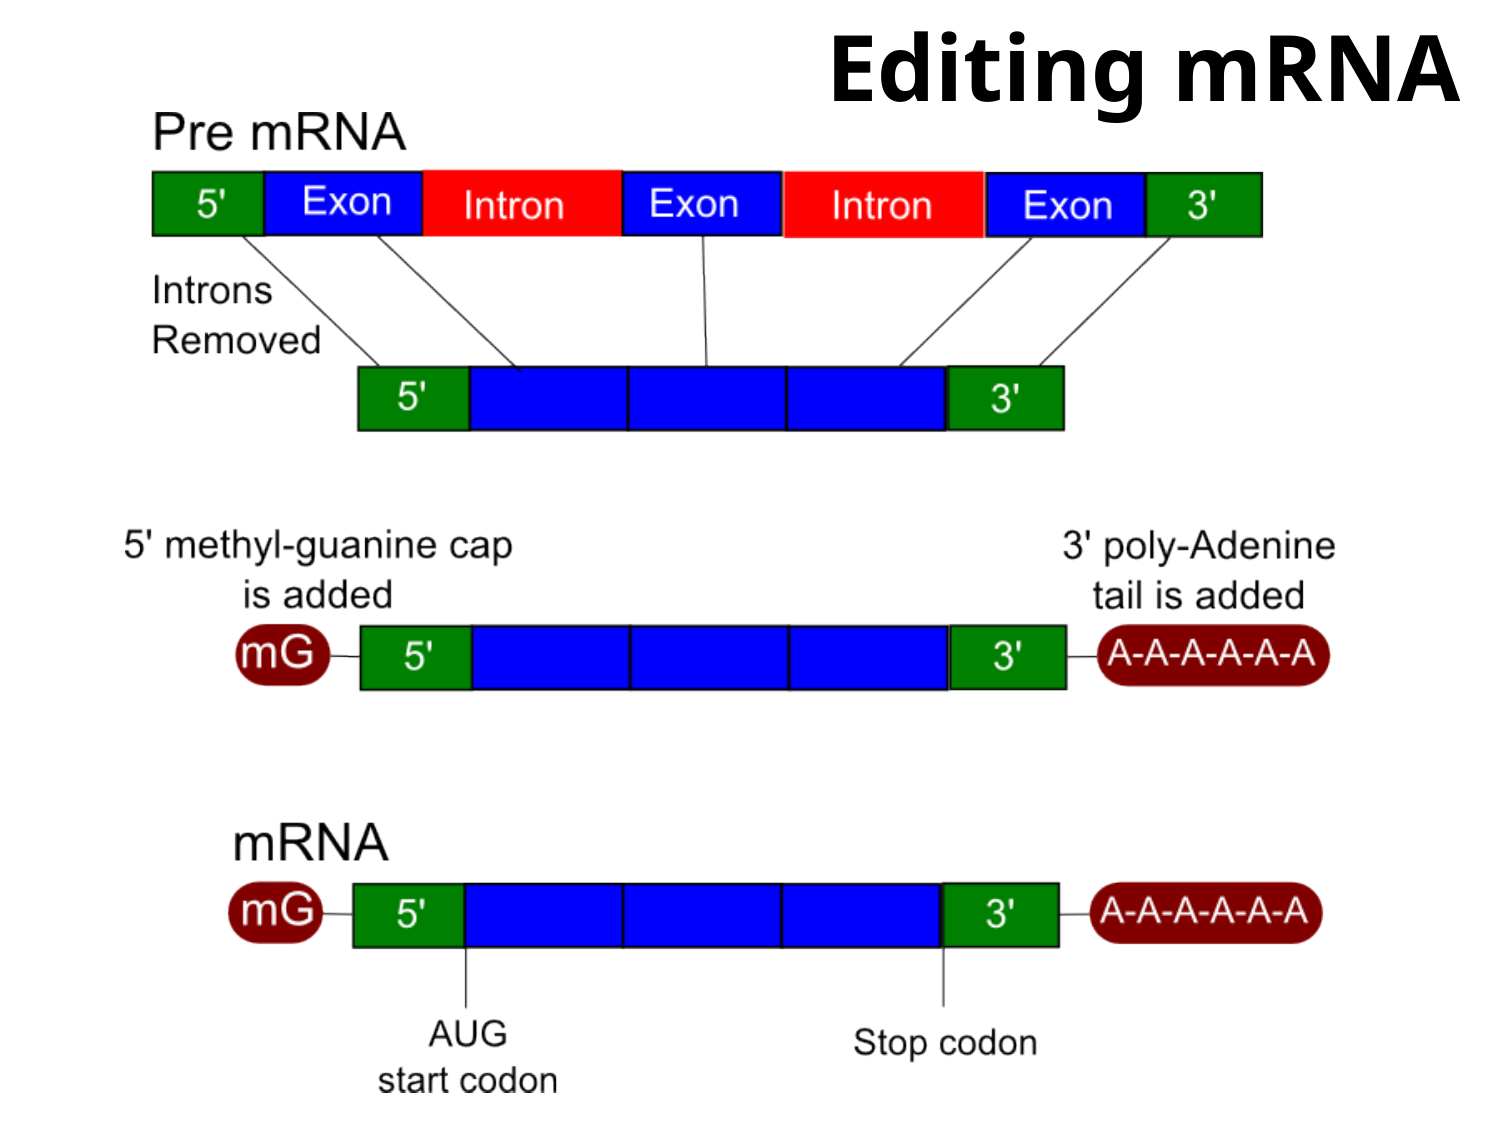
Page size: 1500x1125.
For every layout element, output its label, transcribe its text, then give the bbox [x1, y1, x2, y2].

picture [124, 112, 1337, 1093]
title Editing mRNA [787, 0, 1500, 131]
